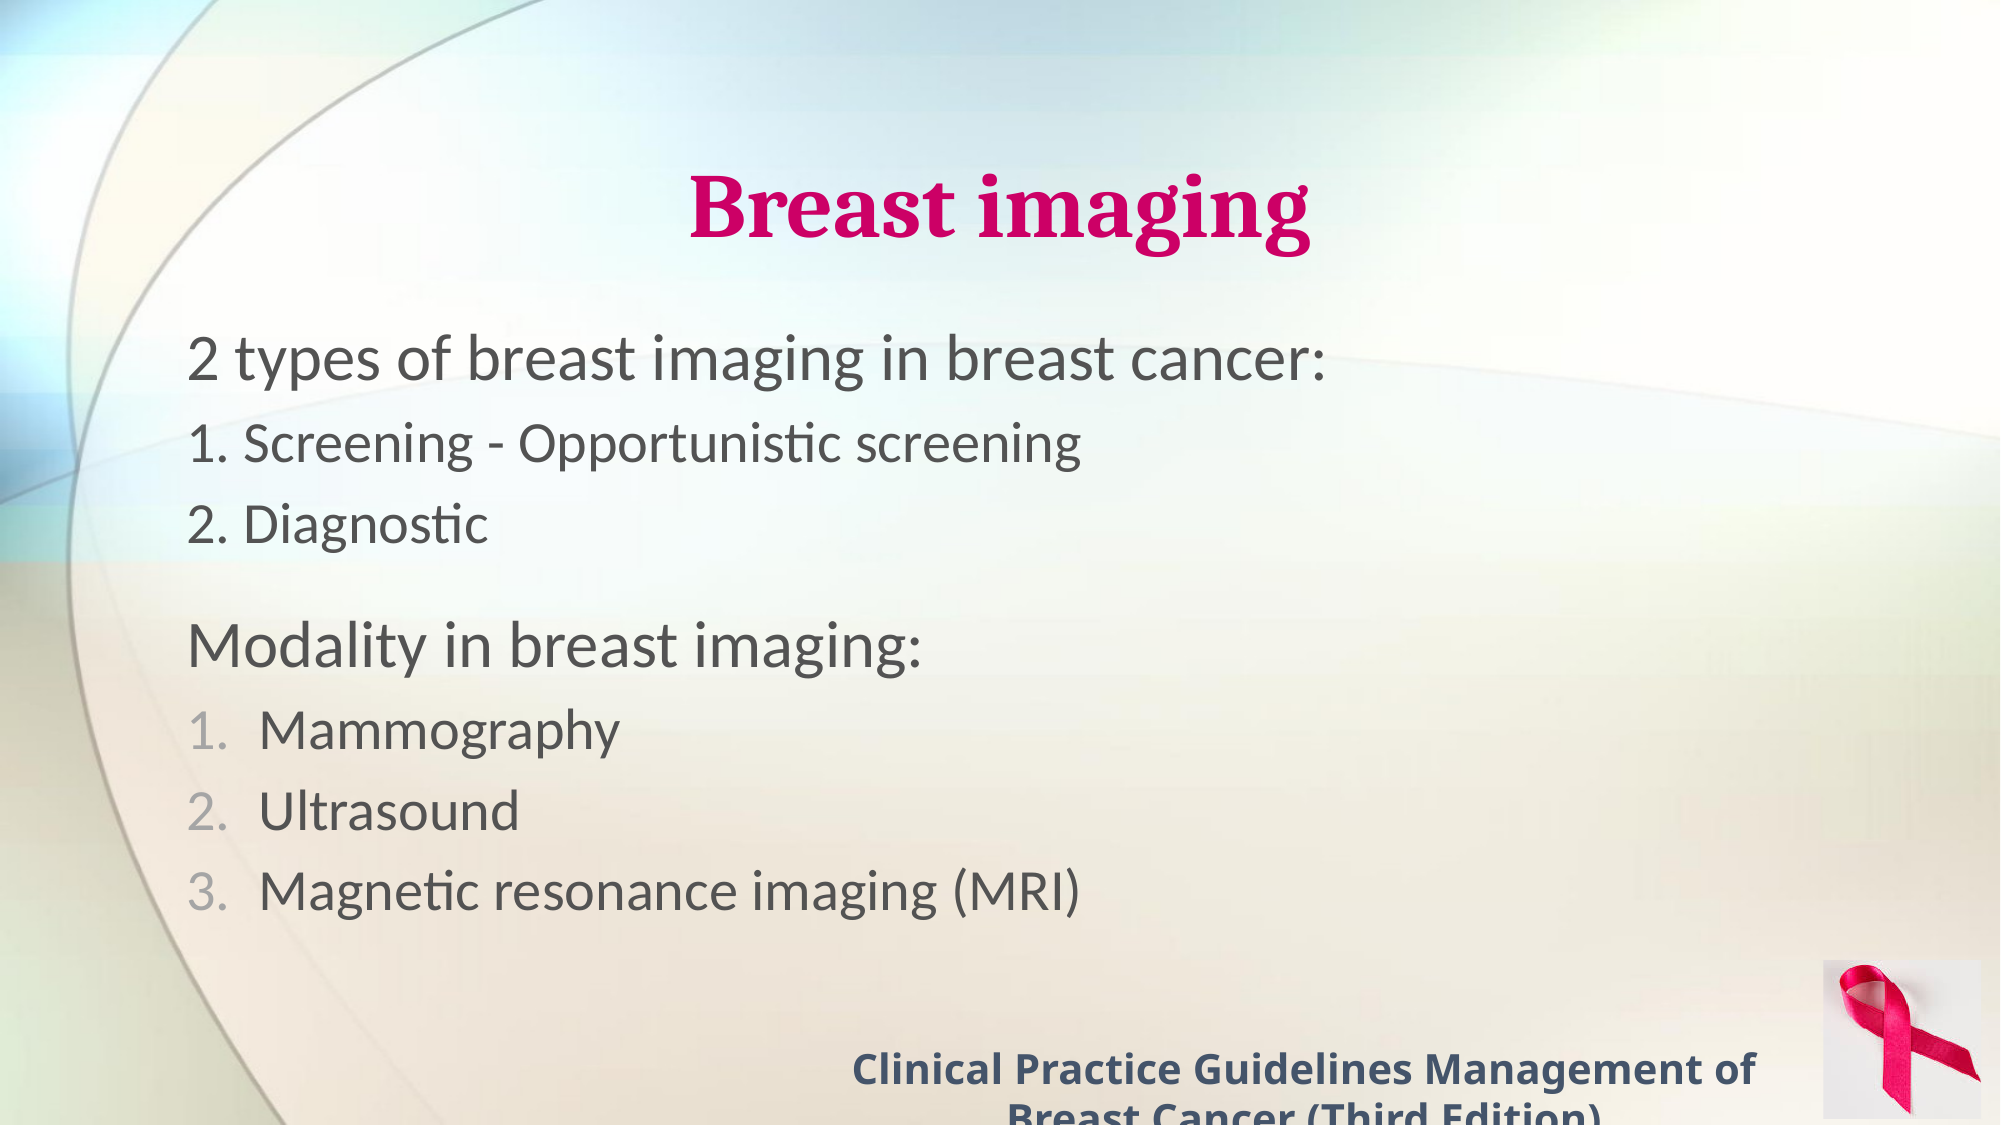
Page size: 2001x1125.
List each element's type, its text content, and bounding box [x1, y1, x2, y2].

text_box Clinical Practice Guidelines Management of Breast Cancer (Third Edition) [788, 1035, 1820, 1125]
title Breast imaging [249, 41, 1750, 264]
subtitle 2 types of breast imaging in breast cancer: 1. Screening - Opportunistic screening 2. Diagnostic Modality in breast imaging: Mammography Ultrasound Magnetic resonance imaging (MRI) [171, 315, 1824, 1061]
picture [0, 0, 2001, 1125]
